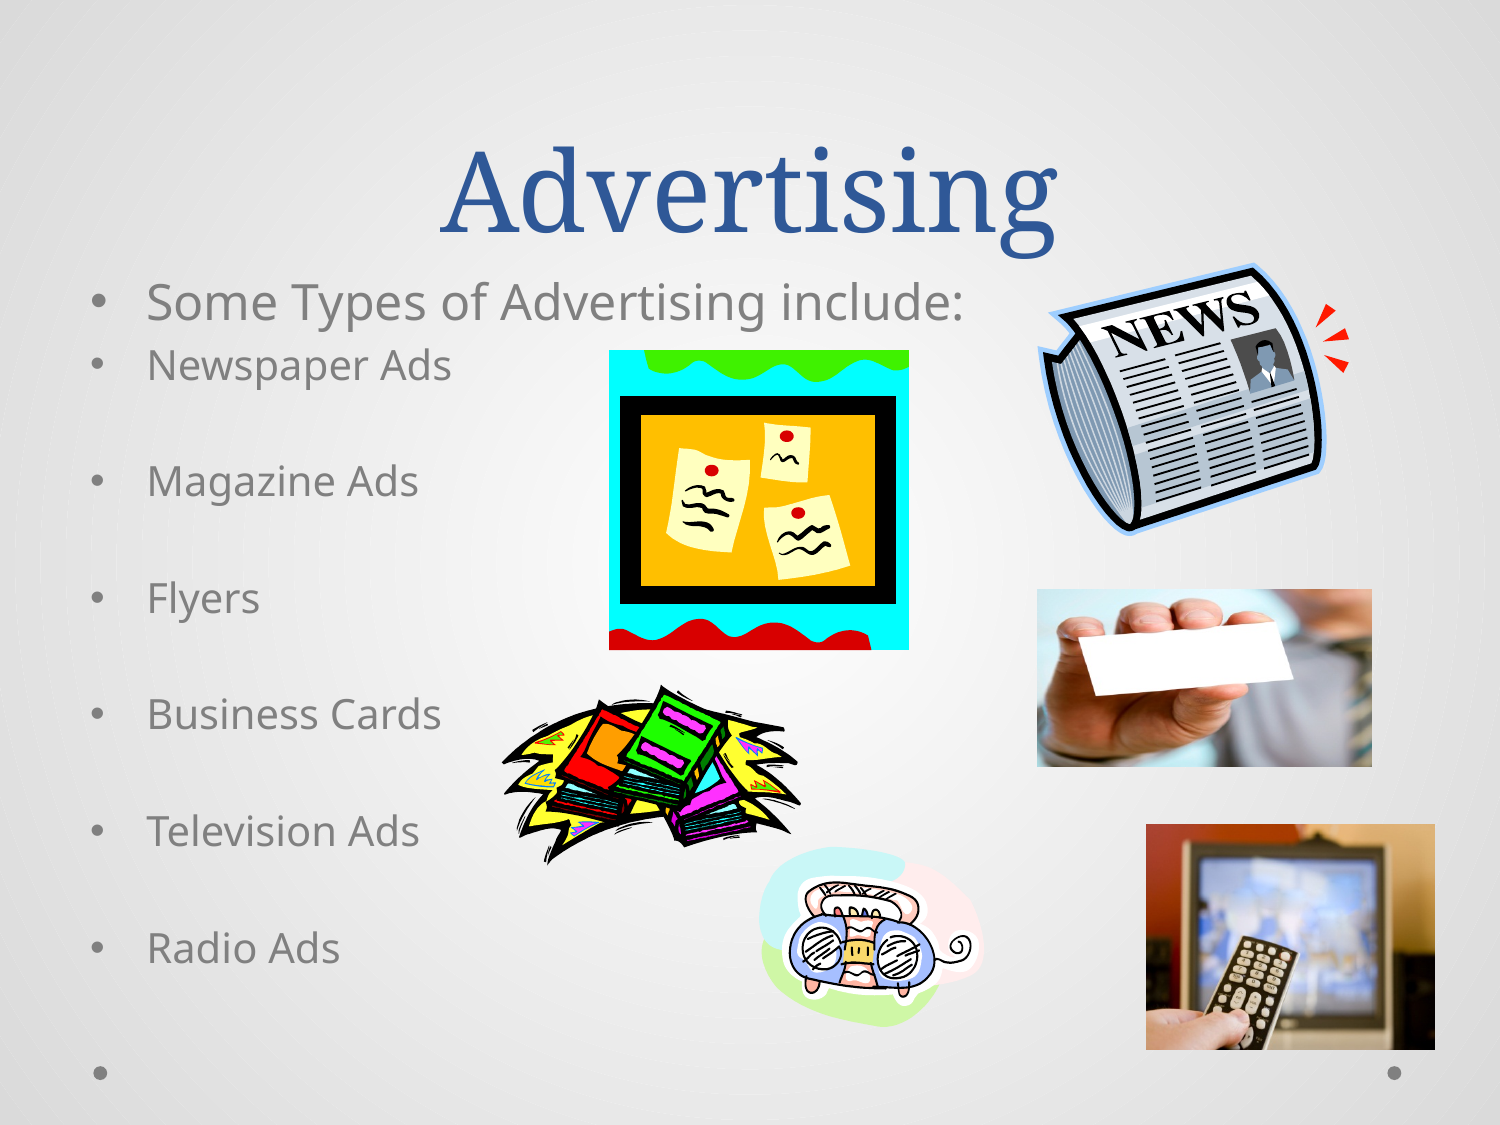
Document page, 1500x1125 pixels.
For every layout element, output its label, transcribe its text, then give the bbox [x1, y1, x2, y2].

picture [501, 684, 986, 1029]
picture [1037, 262, 1350, 537]
picture [1037, 589, 1372, 767]
picture [608, 349, 910, 651]
picture [1146, 824, 1435, 1051]
title Advertising [75, 0, 1425, 262]
list Some Types of Advertising include: Newspaper Ads Magazine Ads Flyers Business Cards Television Ads Radio Ads [75, 262, 1425, 1005]
